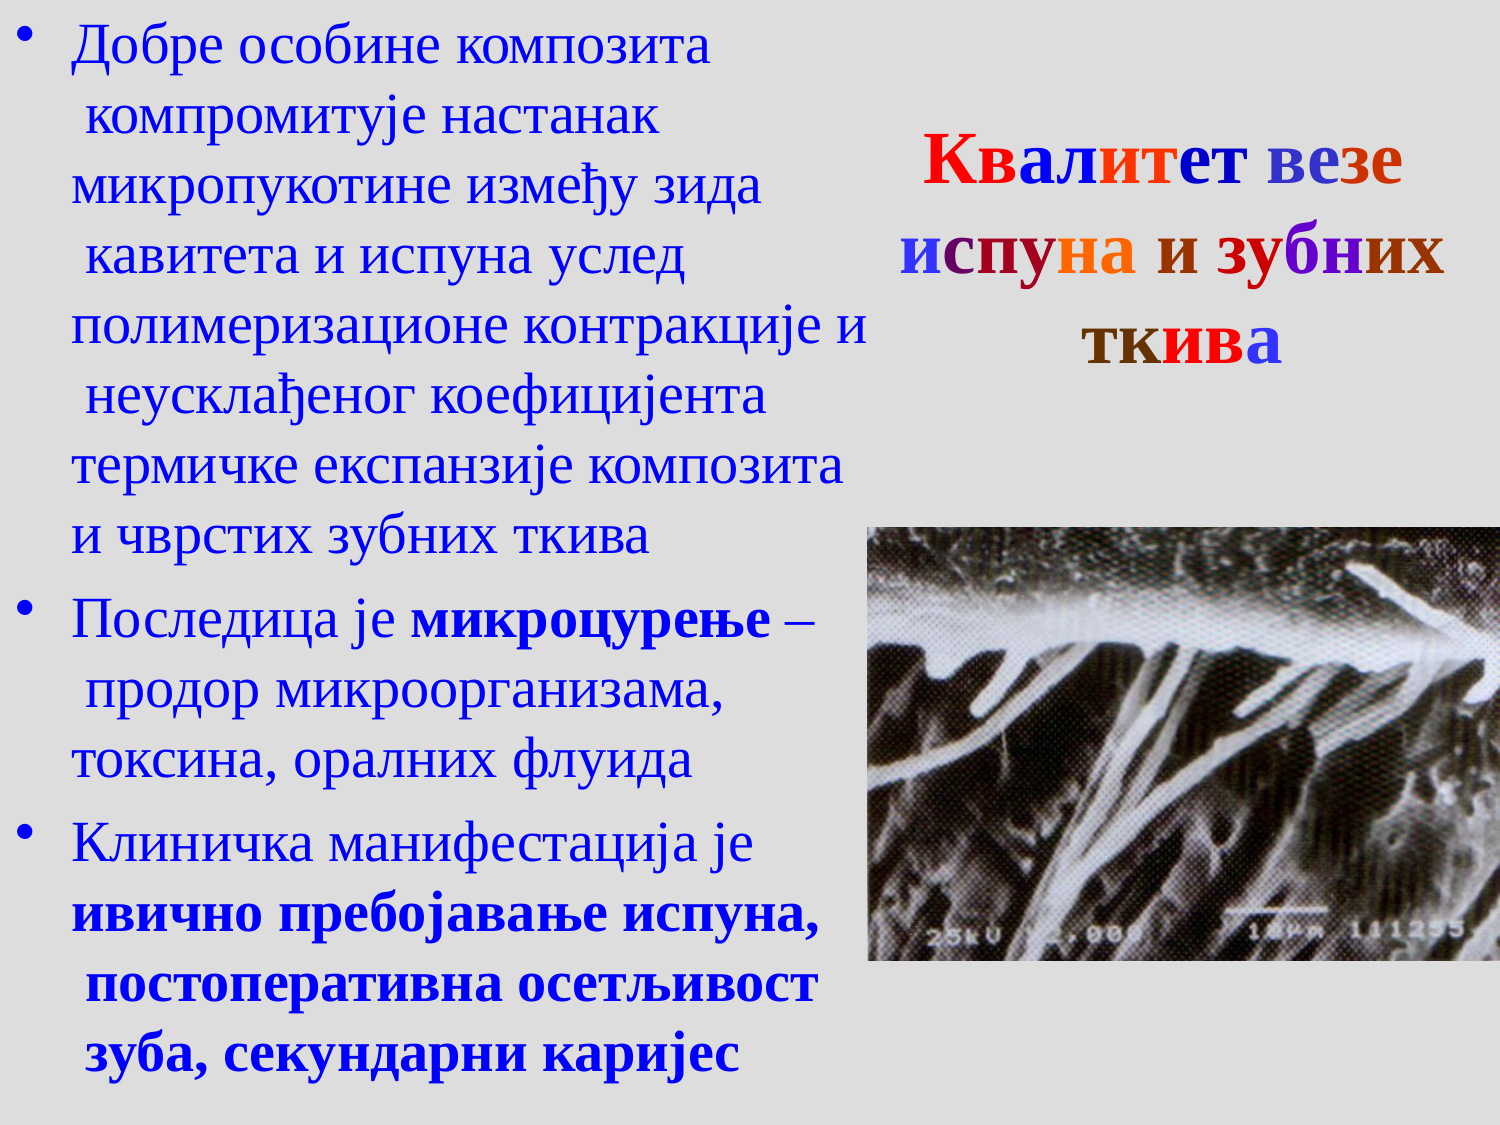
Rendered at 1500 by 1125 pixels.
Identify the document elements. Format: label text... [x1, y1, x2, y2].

text_box [867, 527, 1500, 961]
text_box Добре особине композита компромитује настанак микропукотине између зида кавитета и испуна услед полимеризационе контракције и неусклађеног коефицијента термичке експанзије композита и чврстих зубних ткива Последица је микроцурење – продор микроорганизама, токсина, оралних флуида Клиничка манифестација је ивично пребојавање испуна, постоперативна осетљивост зуба, секундарни каријес [12, 3, 877, 1084]
text_box Квалитет везе испуна и зубних ткива [895, 106, 1448, 379]
